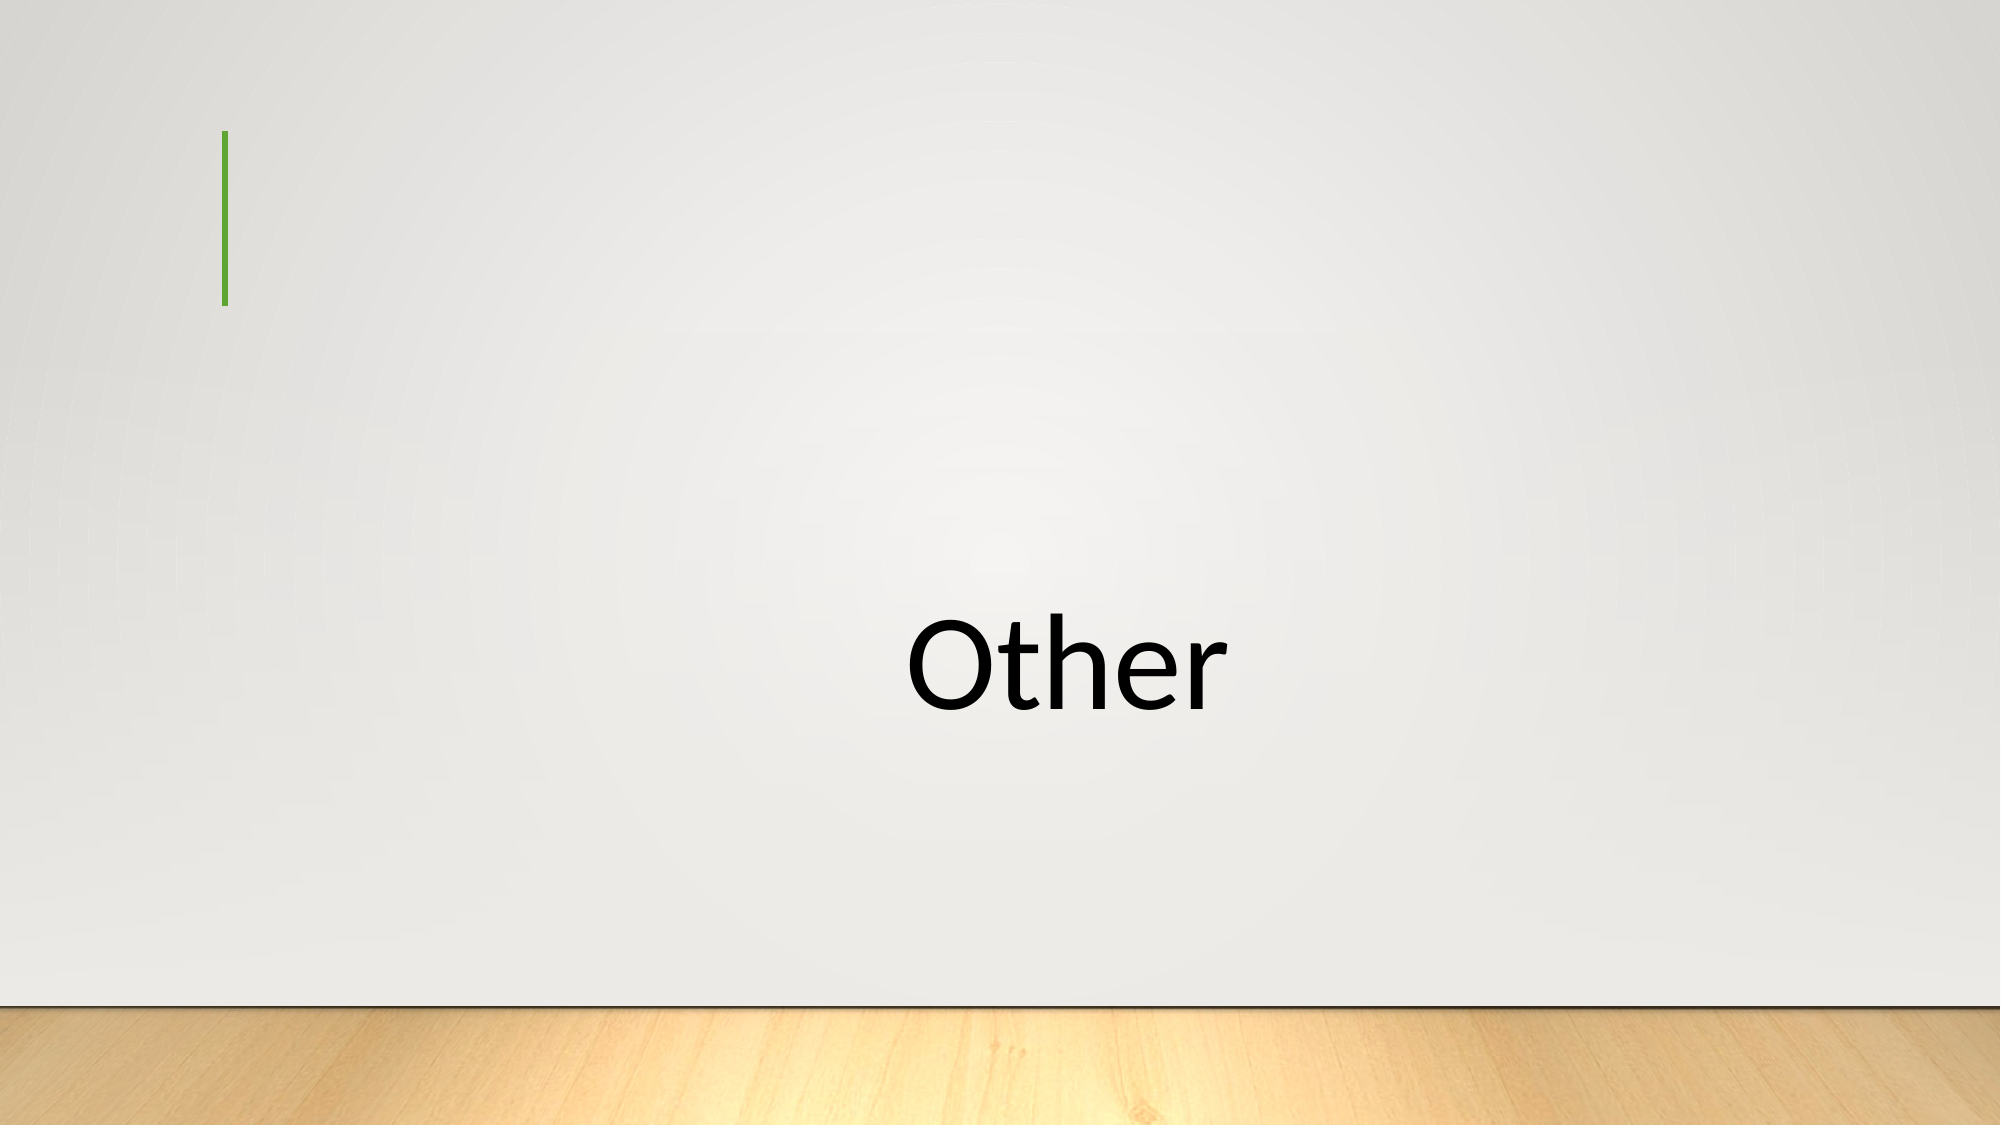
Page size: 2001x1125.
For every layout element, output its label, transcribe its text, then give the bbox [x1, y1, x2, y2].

title Other [322, 131, 1814, 740]
picture [0, 1006, 2000, 1125]
